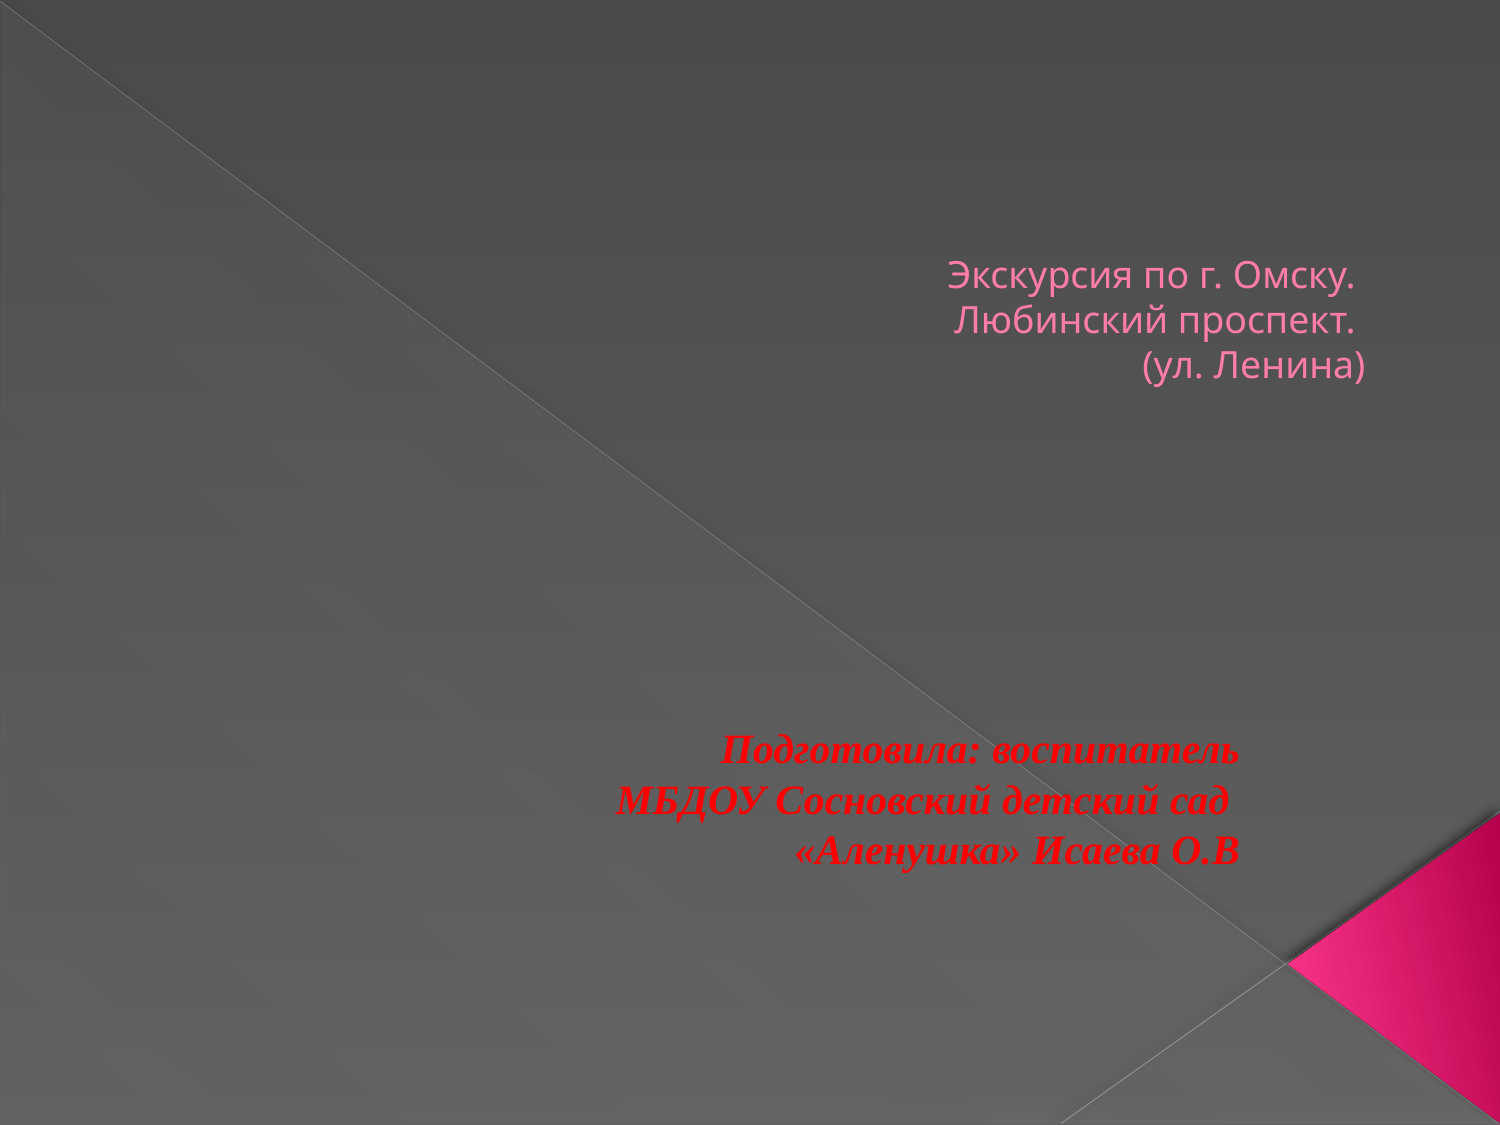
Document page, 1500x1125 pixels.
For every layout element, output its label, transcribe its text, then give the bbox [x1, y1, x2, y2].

subtitle Подготовила: воспитатель МБДОУ Сосновский детский сад «Аленушка» Исаева О.В [562, 714, 1261, 1003]
title Экскурсия по г. Омску. Любинский проспект. (ул. Ленина) [105, 152, 1381, 394]
